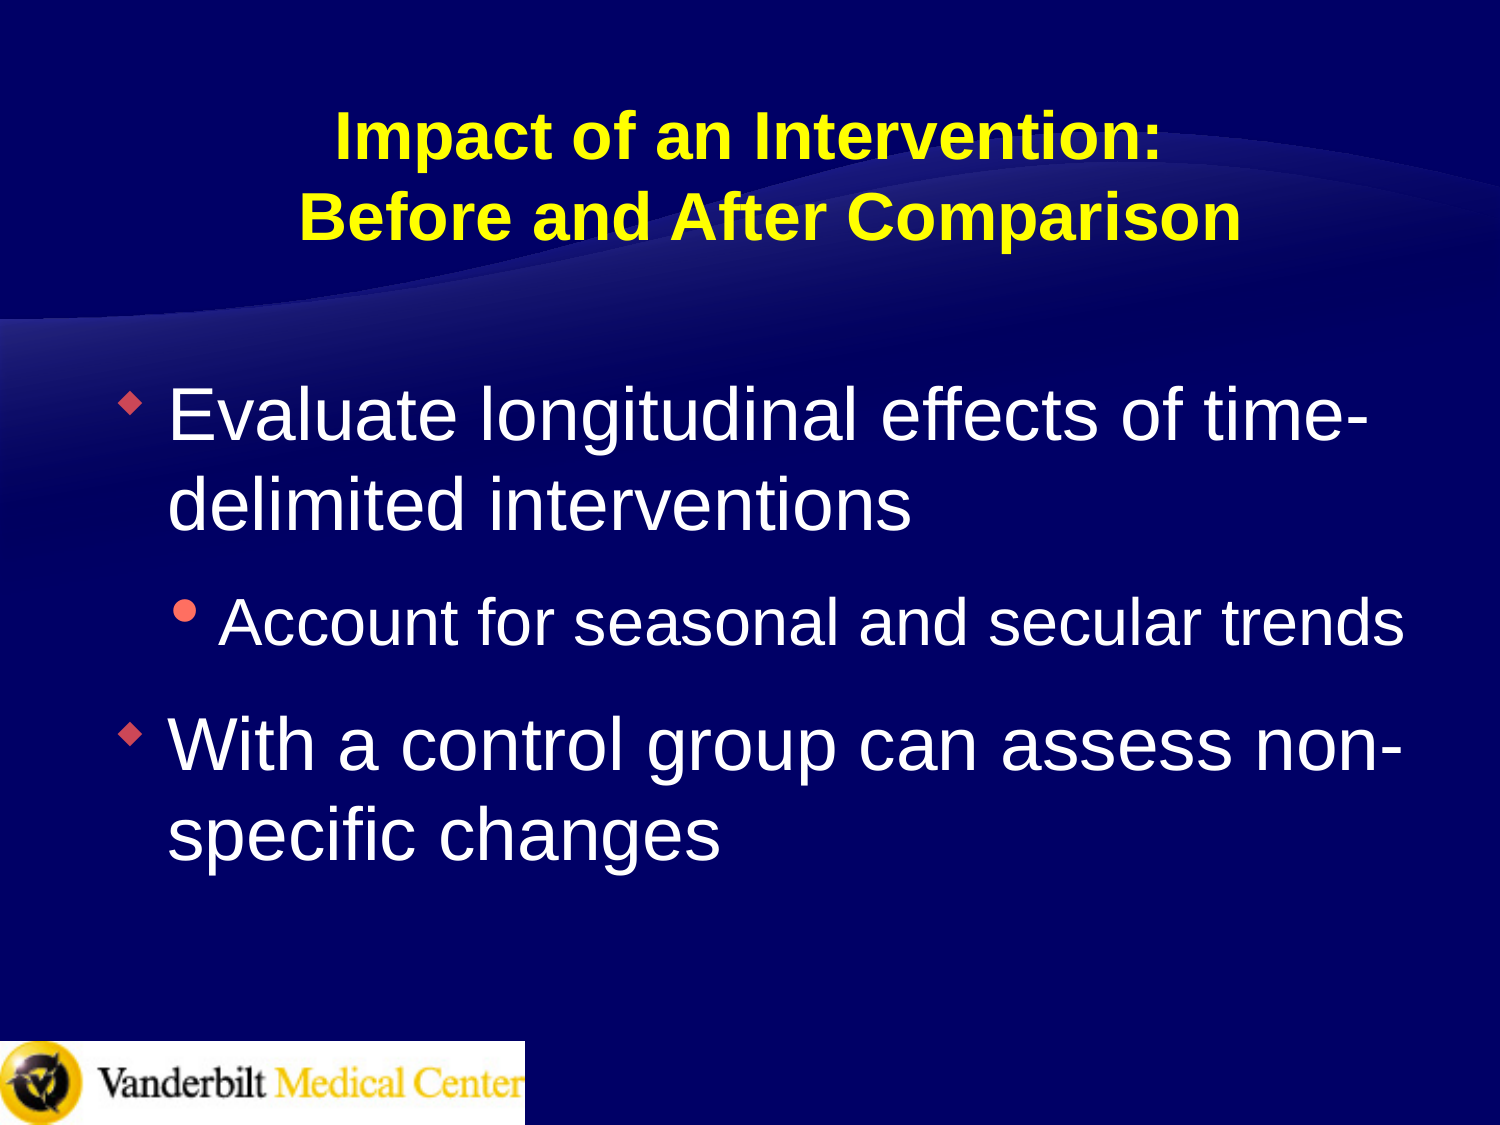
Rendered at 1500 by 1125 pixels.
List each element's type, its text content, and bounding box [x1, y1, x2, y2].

picture [0, 1041, 525, 1125]
title Impact of an Intervention: Before and After Comparison [75, 87, 1425, 338]
list Evaluate longitudinal effects of time-delimited interventions Account for seasonal and secular trends With a control group can assess non-specific changes [99, 357, 1463, 1033]
